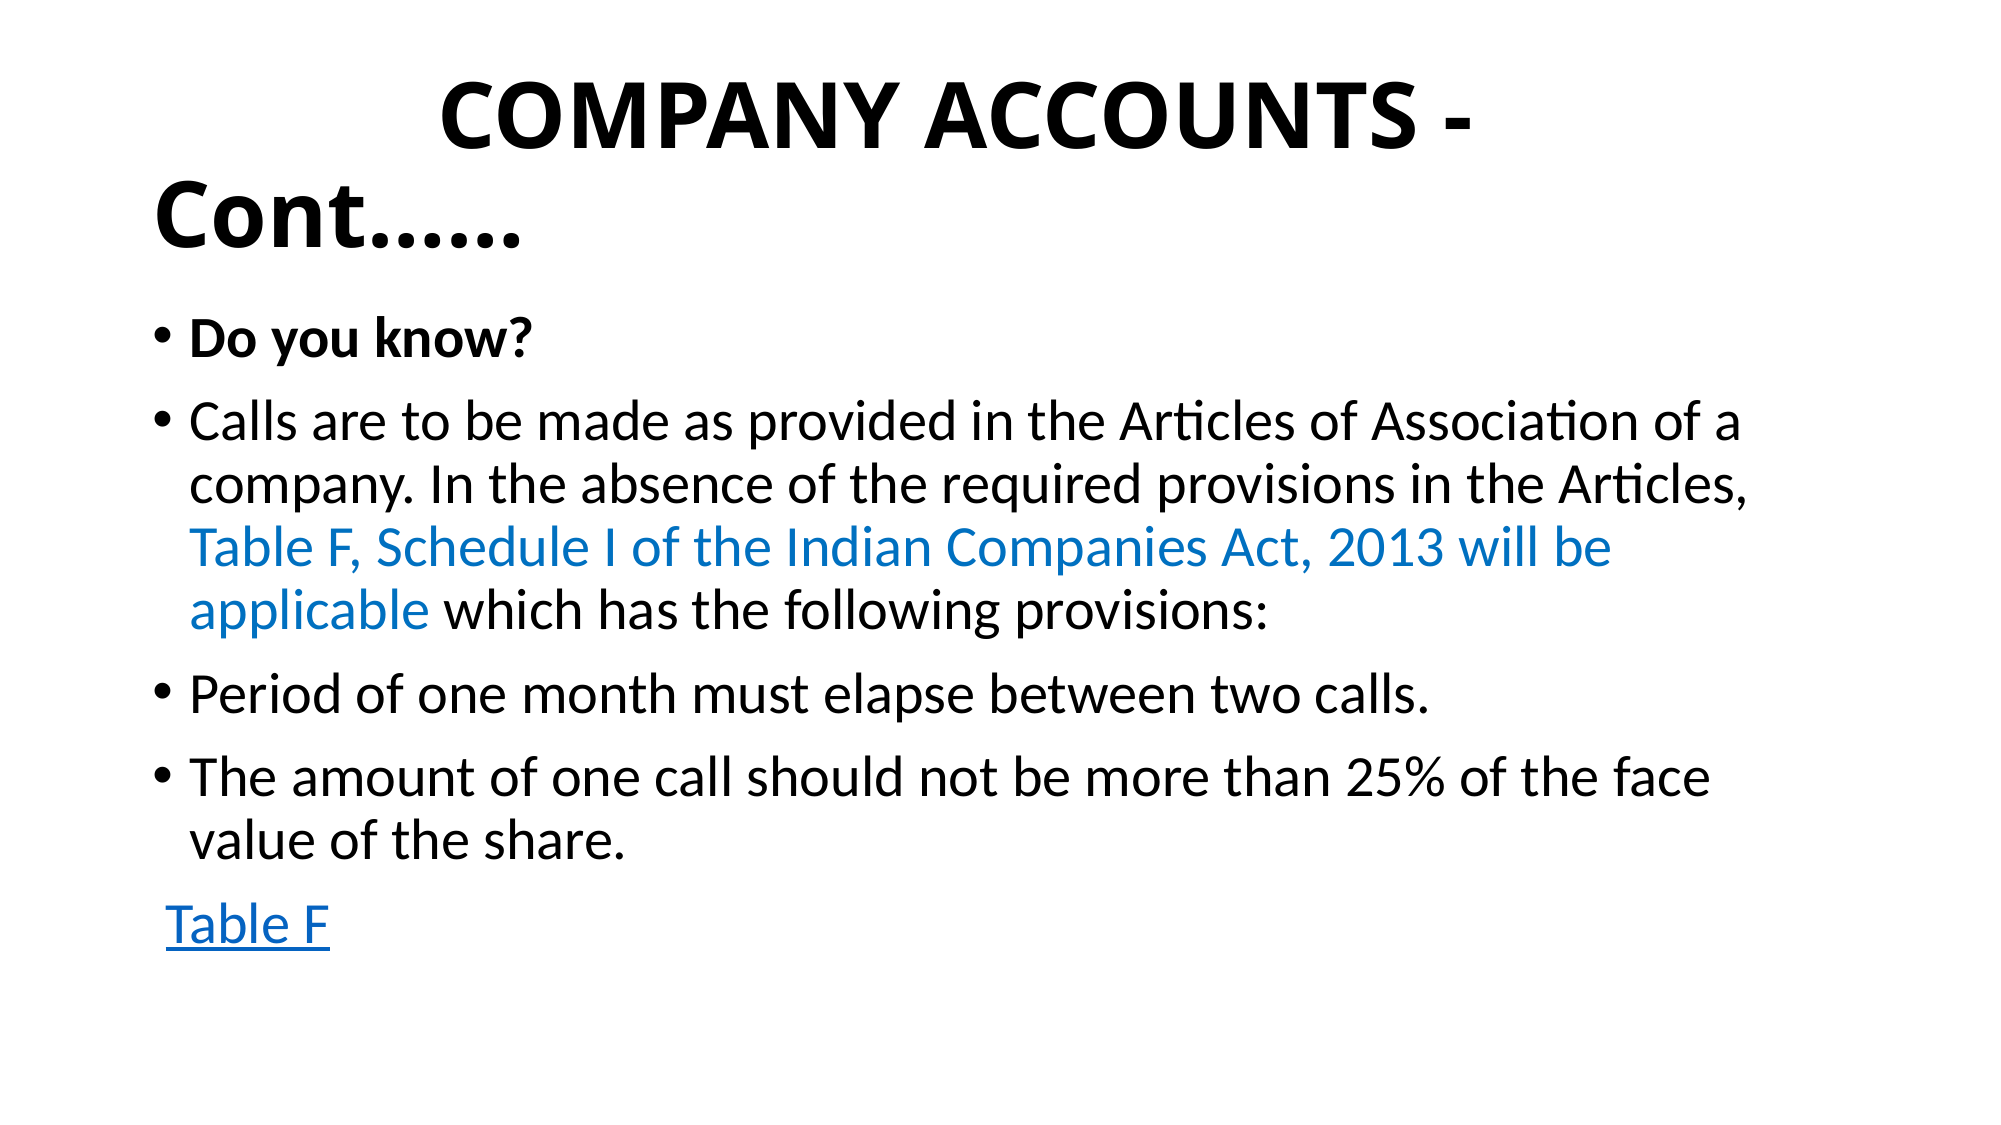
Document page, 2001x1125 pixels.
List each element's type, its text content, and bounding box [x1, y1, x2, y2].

title COMPANY ACCOUNTS - Cont…… [137, 59, 1863, 278]
list Do you know? Calls are to be made as provided in the Articles of Association of a company. In the absence of the required provisions in the Articles, Table F, Schedule I of the Indian Companies Act, 2013 will be applicable which has the following provisions: Period of one month must elapse between two calls. The amount of one call should not be more than 25% of the face value of the share. Table F [137, 299, 1863, 1014]
